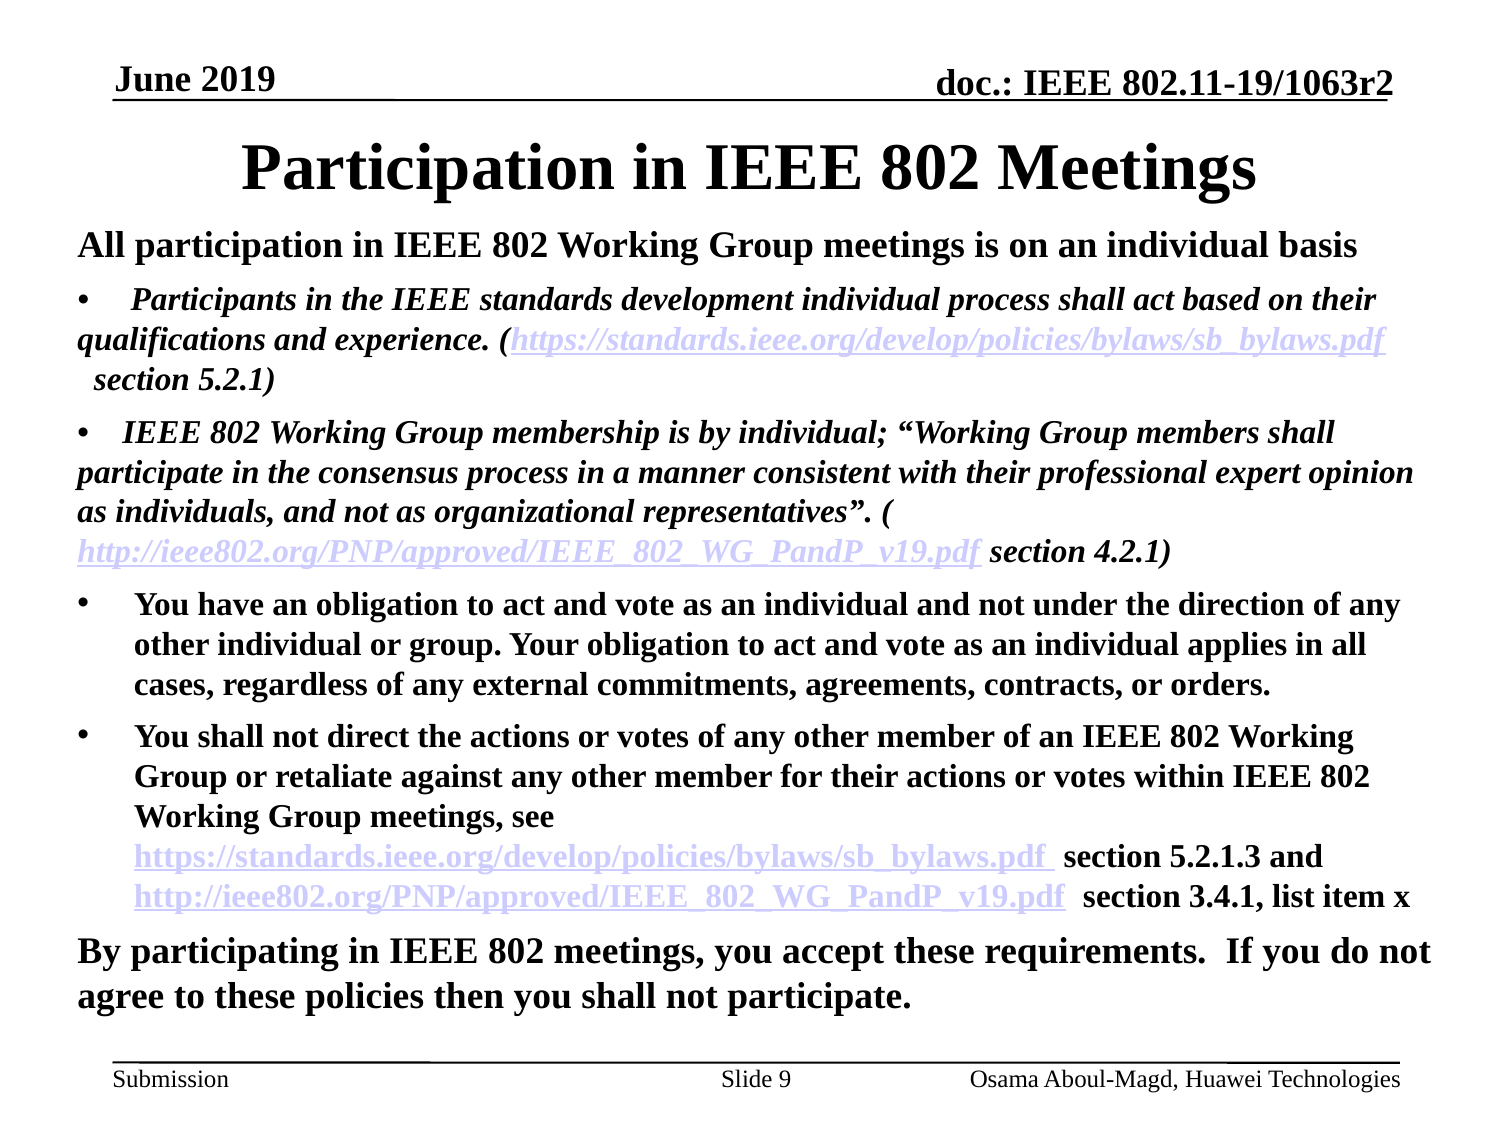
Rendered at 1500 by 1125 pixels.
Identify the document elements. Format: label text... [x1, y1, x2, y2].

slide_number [114, 54, 423, 100]
list All participation in IEEE 802 Working Group meetings is on an individual basis • Participants in the IEEE standards development individual process shall act based on their qualifications and experience. (https://standards.ieee.org/develop/policies/bylaws/sb_bylaws.pdf section 5.2.1) • IEEE 802 Working Group membership is by individual; “Working Group members shall participate in the consensus process in a manner consistent with their professional expert opinion as individuals, and not as organizational representatives”. (http://ieee802.org/PNP/approved/IEEE_802_WG_PandP_v19.pdf section 4.2.1) You have an obligation to act and vote as an individual and not under the direction of any other individual or group. Your obligation to act and vote as an individual applies in all cases, regardless of any external commitments, agreements, contracts, or orders. You shall not direct the actions or votes of any other member of an IEEE 802 Working Group or retaliate against any other member for their actions or votes within IEEE 802 Working Group meetings, see https://standards.ieee.org/develop/policies/bylaws/sb_bylaws.pdf section 5.2.1.3 and http://ieee802.org/PNP/approved/IEEE_802_WG_PandP_v19.pdf section 3.4.1, list item x By participating in IEEE 802 meetings, you accept these requirements. If you do not agree to these policies then you shall not participate. [62, 212, 1451, 888]
footer Osama Aboul-Magd, Huawei Technologies [878, 1061, 1402, 1093]
slide_number Slide 9 [712, 1061, 800, 1123]
title Participation in IEEE 802 Meetings [112, 112, 1388, 212]
